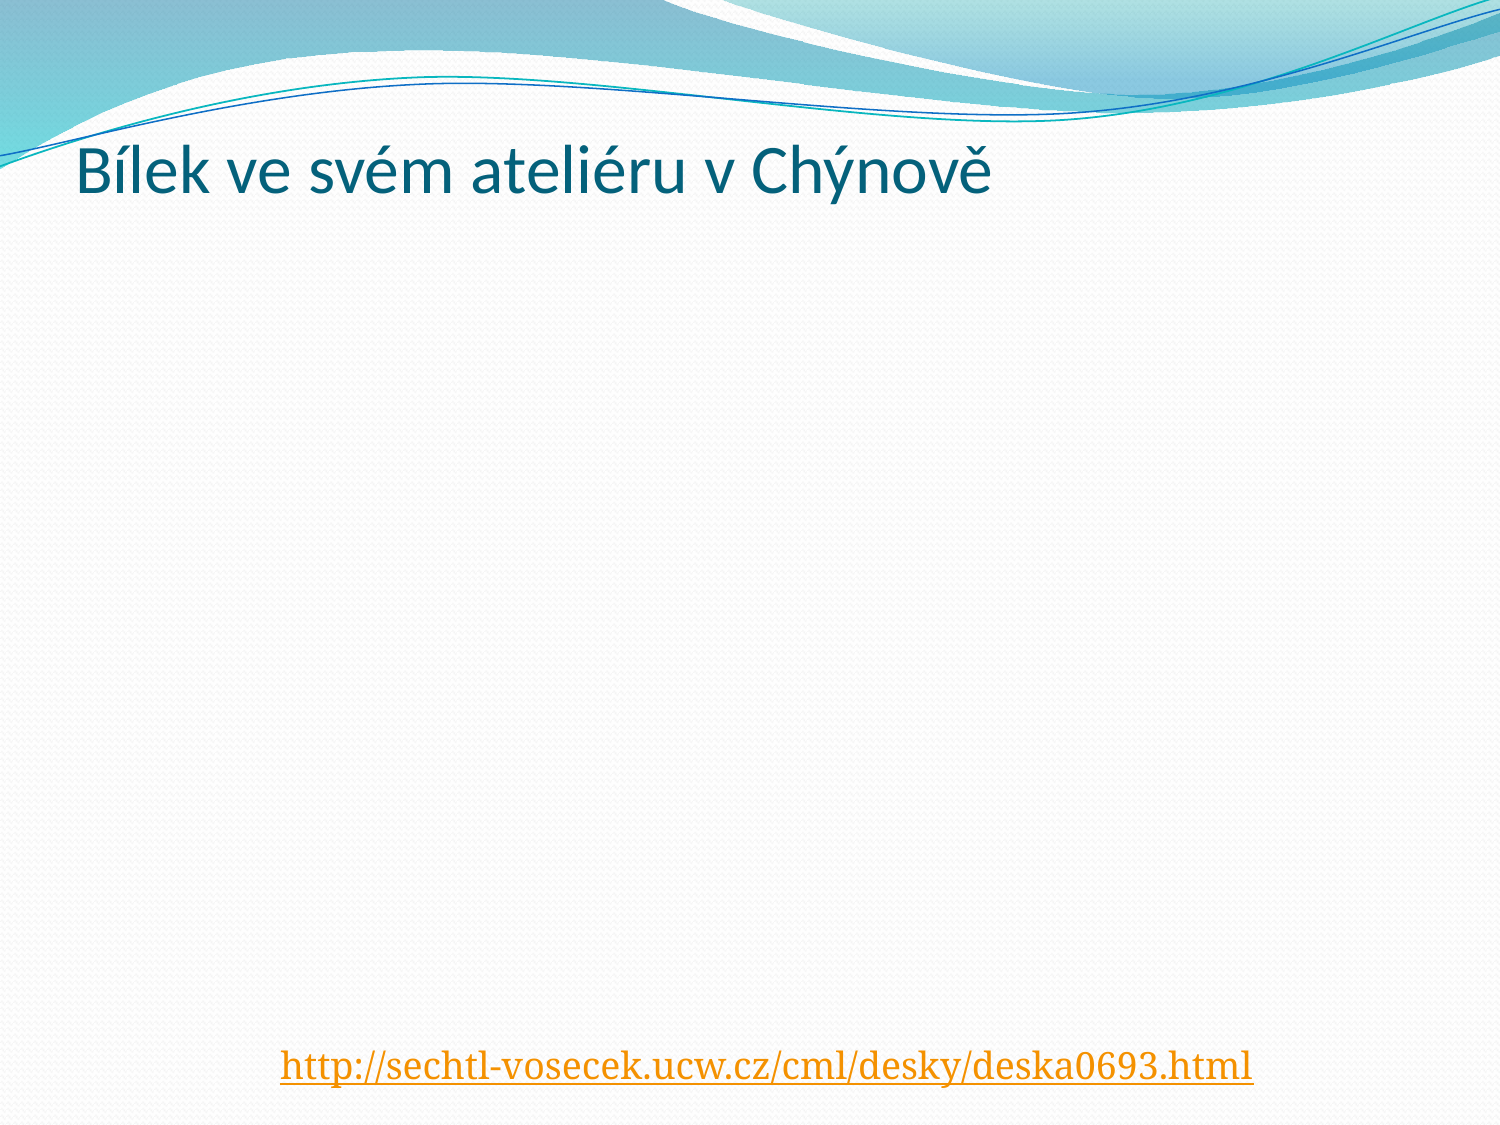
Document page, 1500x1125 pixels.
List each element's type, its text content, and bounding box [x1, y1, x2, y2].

text_box http://sechtl-vosecek.ucw.cz/cml/desky/deska0693.html [265, 1034, 1326, 1125]
title Bílek ve svém ateliéru v Chýnově [75, 115, 1425, 303]
